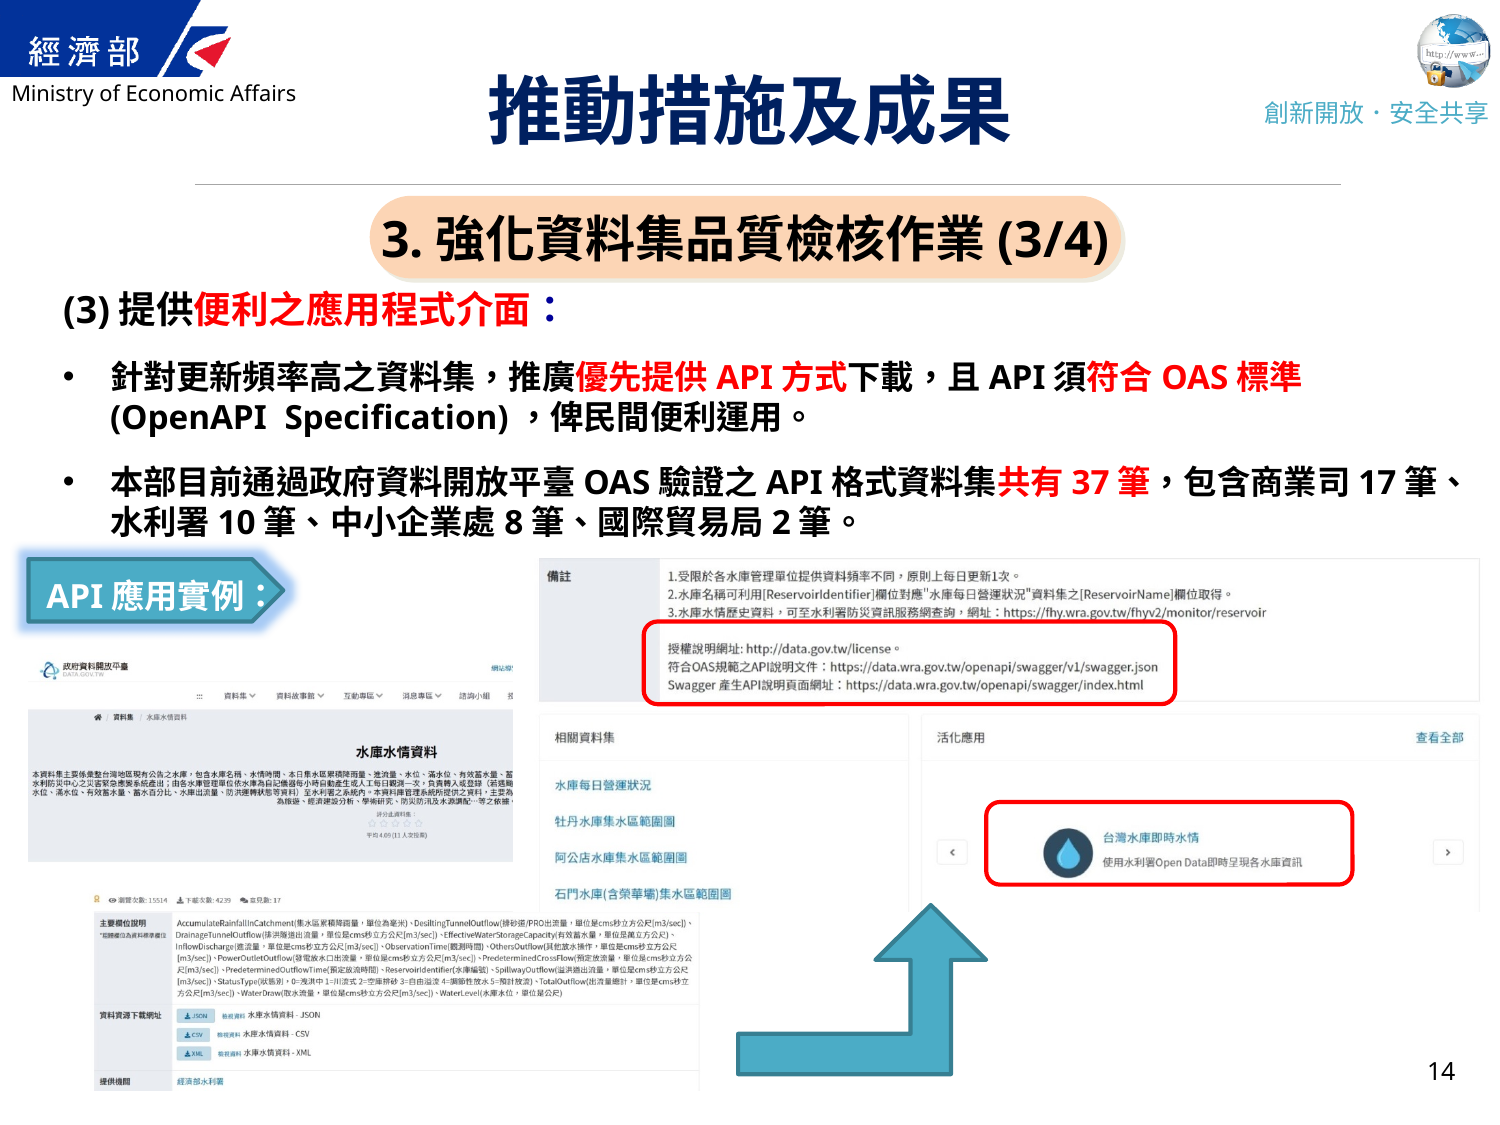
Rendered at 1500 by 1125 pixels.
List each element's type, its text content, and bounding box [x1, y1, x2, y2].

table_cell 136618 [31, 554, 289, 627]
list (3)提供便利之應用程式介面： 針對更新頻率高之資料集，推廣優先提供API方式下載，且API須符合OAS標準(OpenAPI Specification)，俾民間便利運用。 本部目前通過政府資料開放平臺OAS驗證之API格式資料集共有37筆，包含商業司17筆、水利署10筆、中小企業處8筆、國際貿易局2筆。 [31, 131, 1449, 651]
picture [0, 0, 231, 77]
slide_number 14 [1120, 1042, 1471, 1103]
text_box 積極參與開放資料應用競賽，如總統盃黑客松。 [31, 549, 295, 633]
title 推動措施及成果 [75, 45, 1425, 131]
picture [28, 558, 1500, 1091]
picture [1411, 10, 1495, 90]
text_box [760, 920, 989, 1077]
text_box API應用實例： [26, 557, 286, 624]
